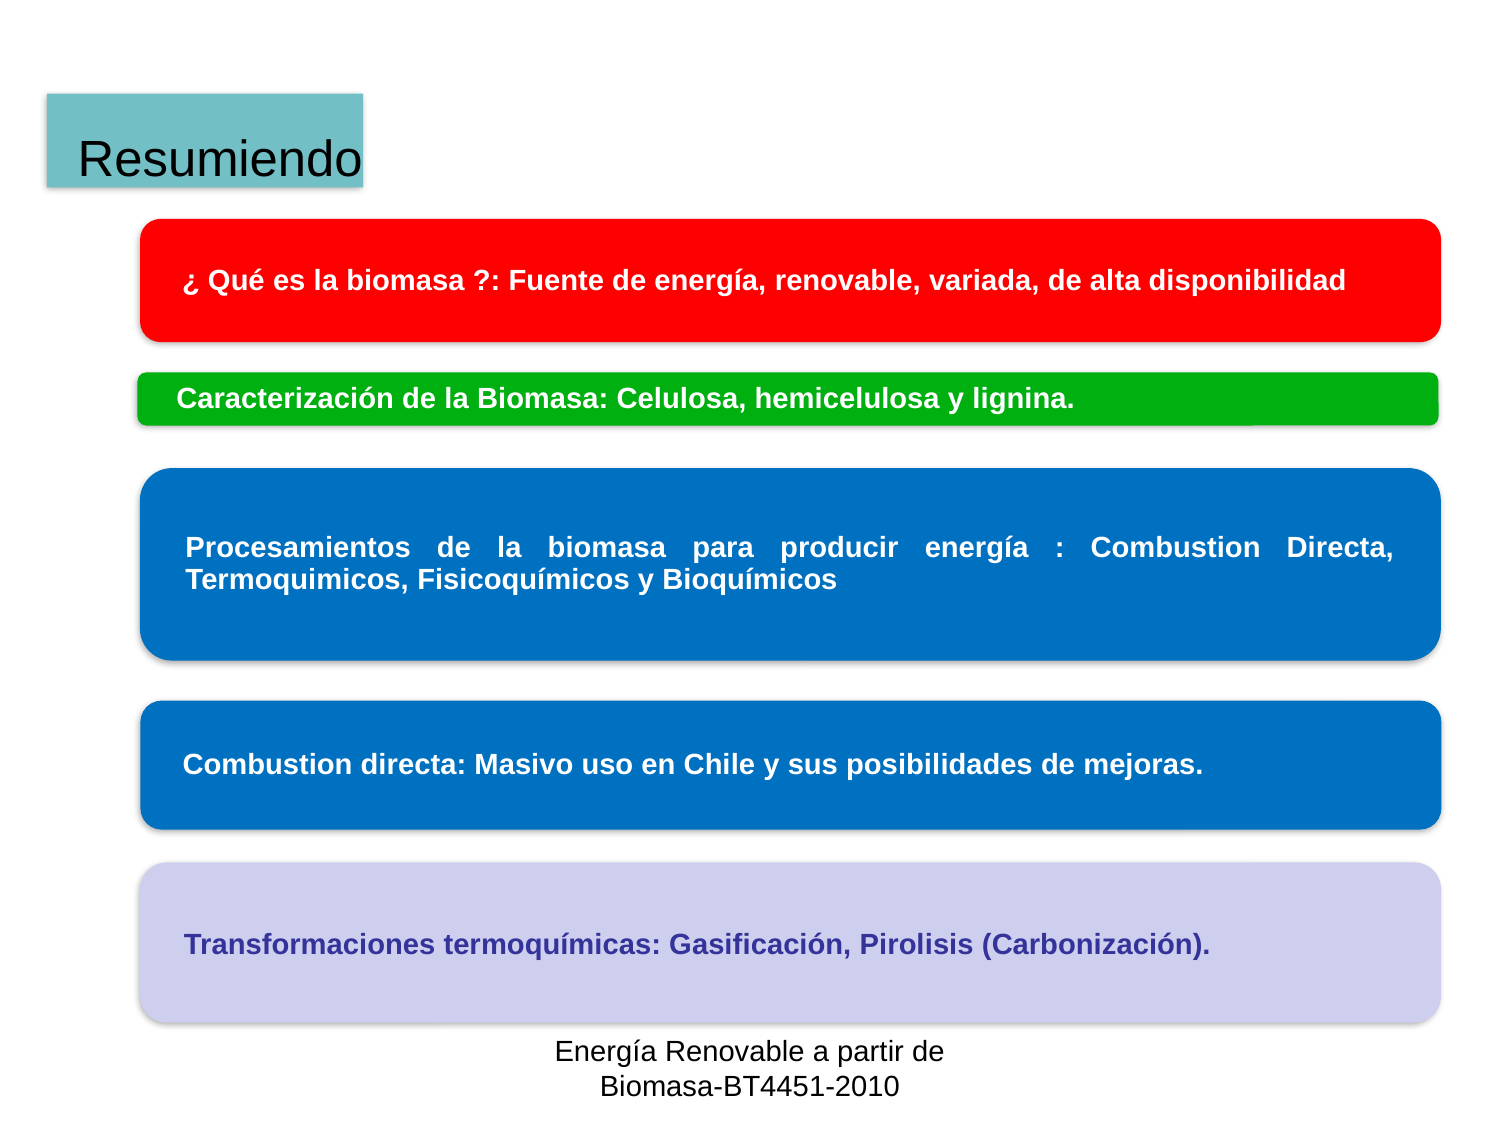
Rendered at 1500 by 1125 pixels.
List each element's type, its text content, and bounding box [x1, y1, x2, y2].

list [74, 198, 1442, 1067]
text_box Resumiendo [46, 93, 364, 188]
footer Energía Renovable a partir de Biomasa-BT4451-2010 [512, 1075, 988, 1103]
